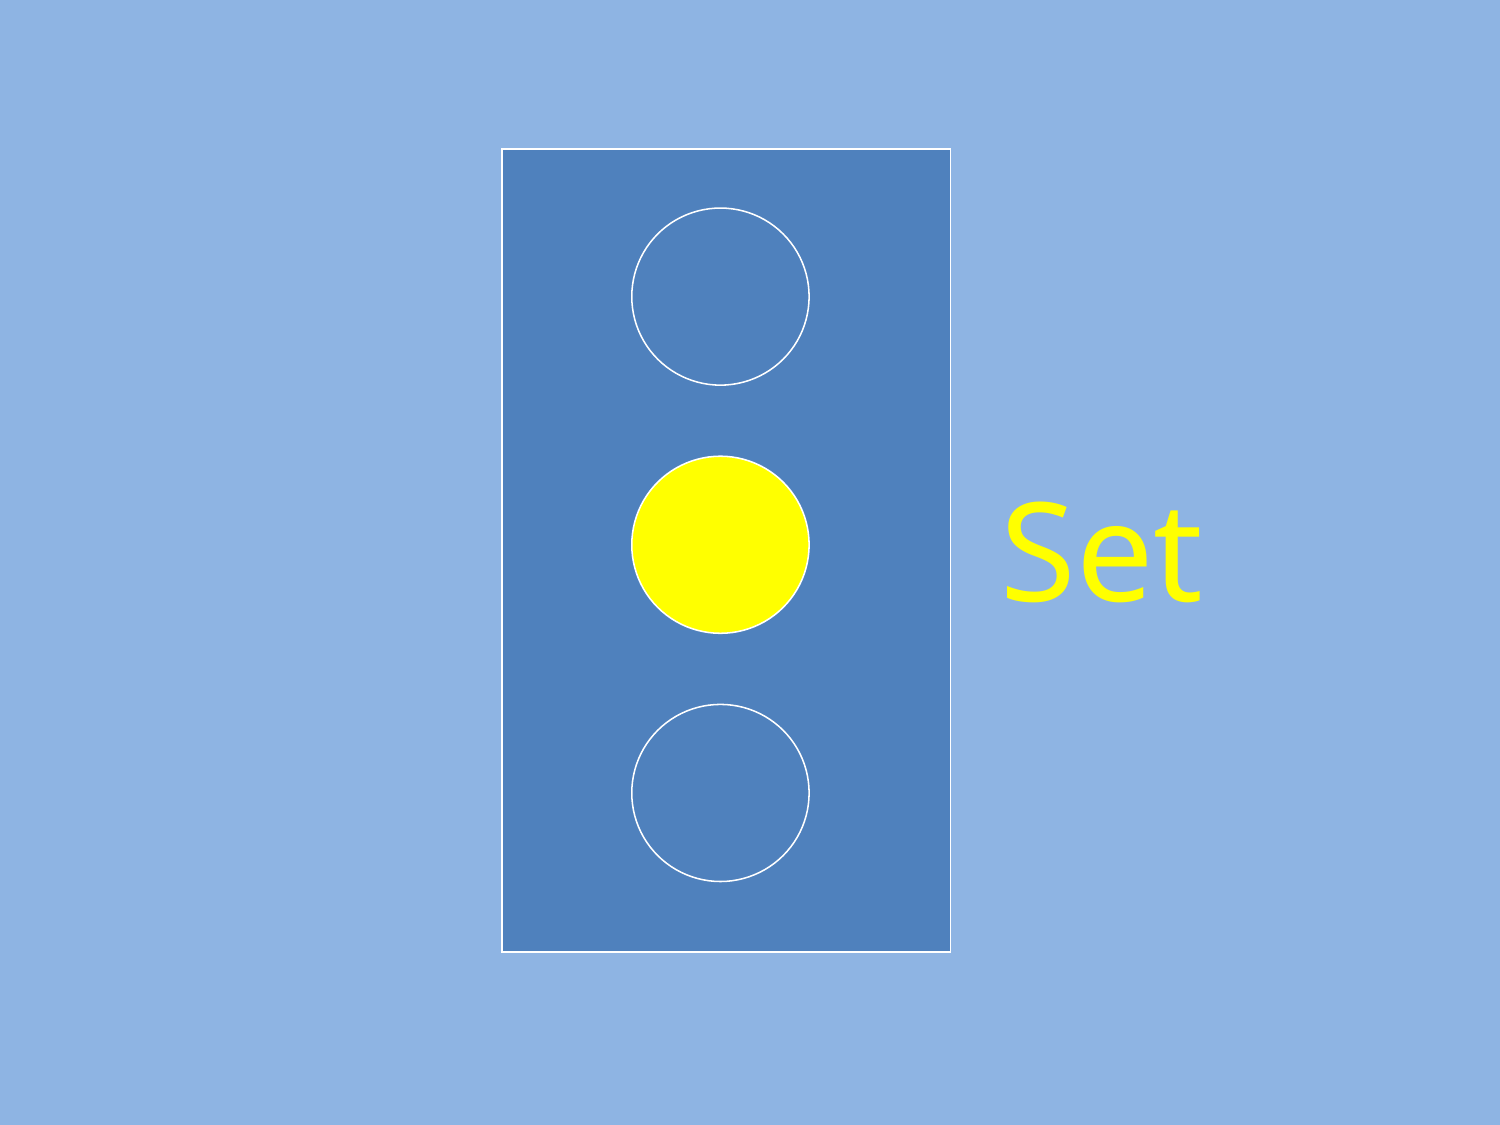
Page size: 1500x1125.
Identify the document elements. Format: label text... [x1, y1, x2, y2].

text_box [631, 456, 810, 634]
text_box [631, 208, 810, 386]
text_box [631, 704, 810, 882]
text_box [501, 148, 951, 953]
text_box Set [986, 456, 1435, 636]
